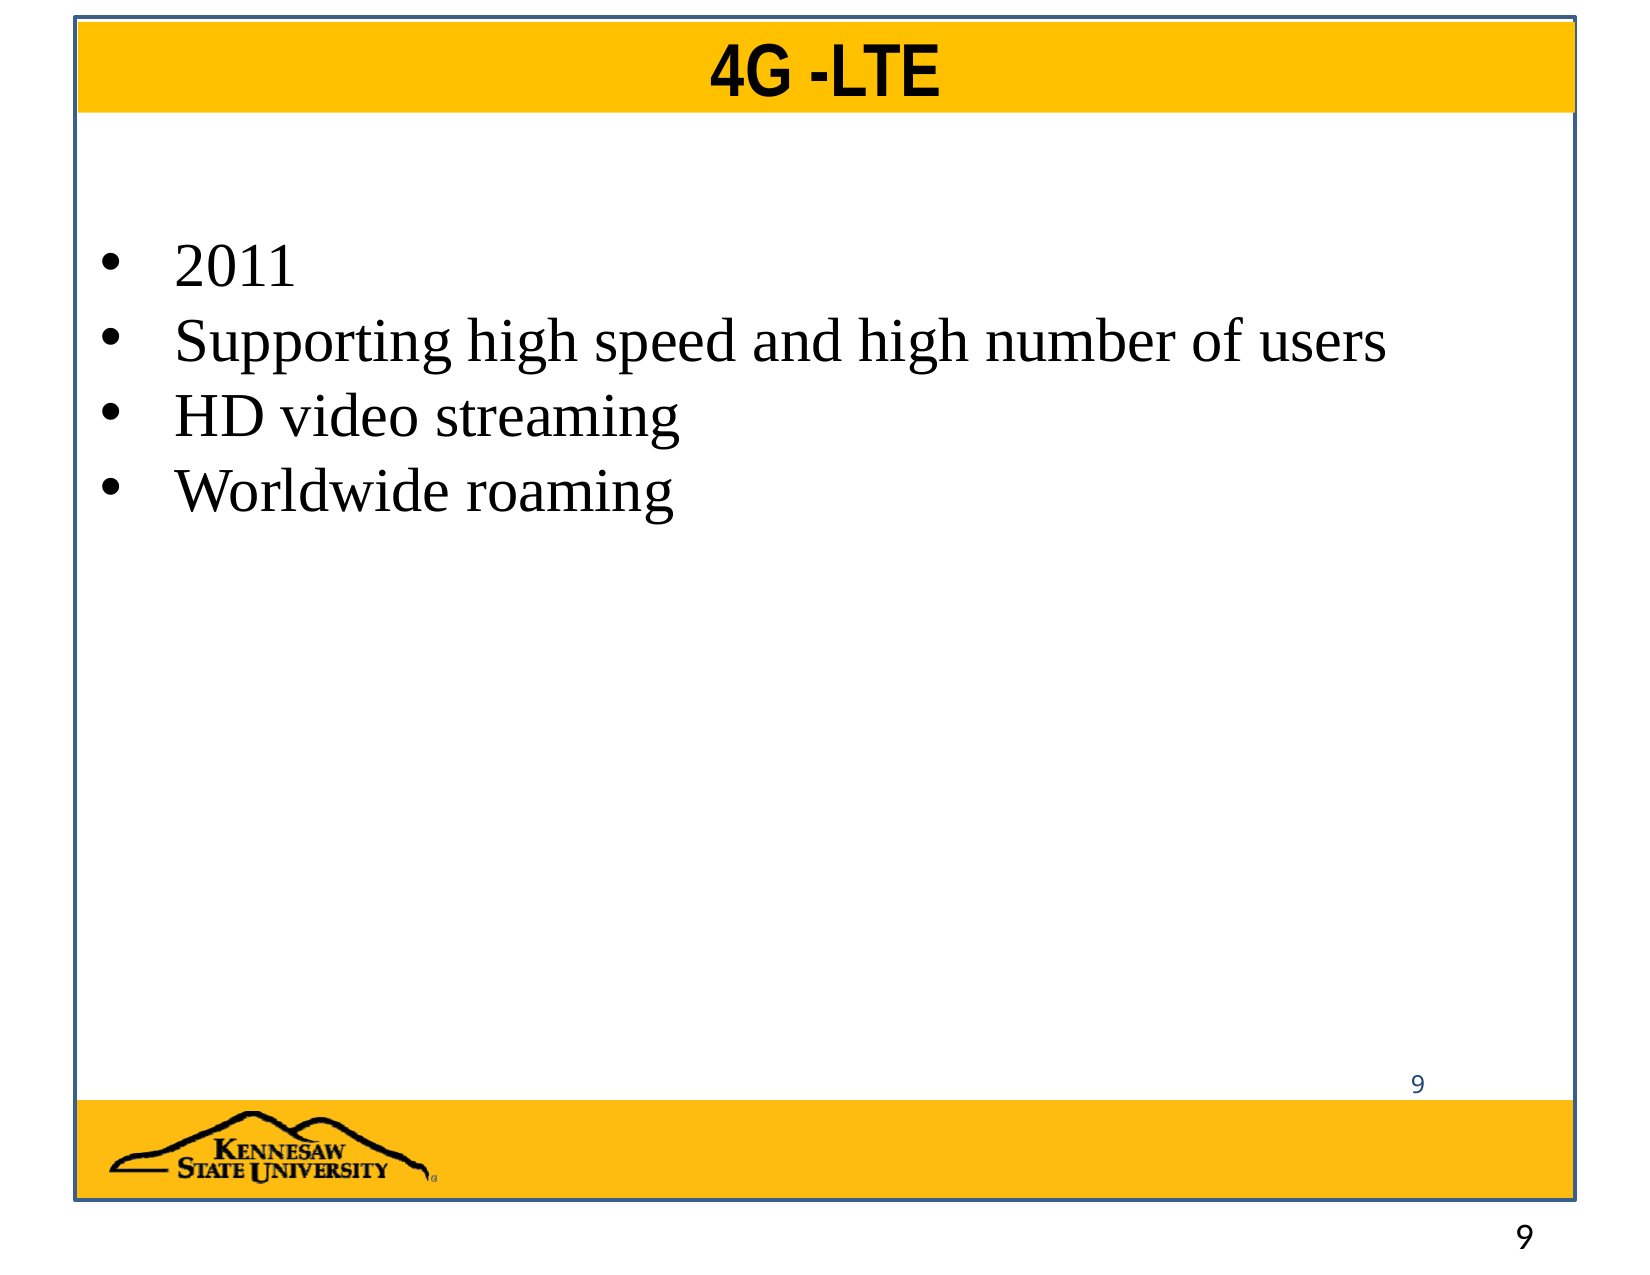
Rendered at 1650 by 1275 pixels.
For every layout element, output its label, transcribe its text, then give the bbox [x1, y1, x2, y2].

picture [108, 1111, 437, 1184]
slide_number 9 [1299, 1042, 1425, 1103]
title 4G -LTE [77, 21, 1575, 113]
list 2011 Supporting high speed and high number of users HD video streaming Worldwide roaming [99, 223, 1550, 527]
